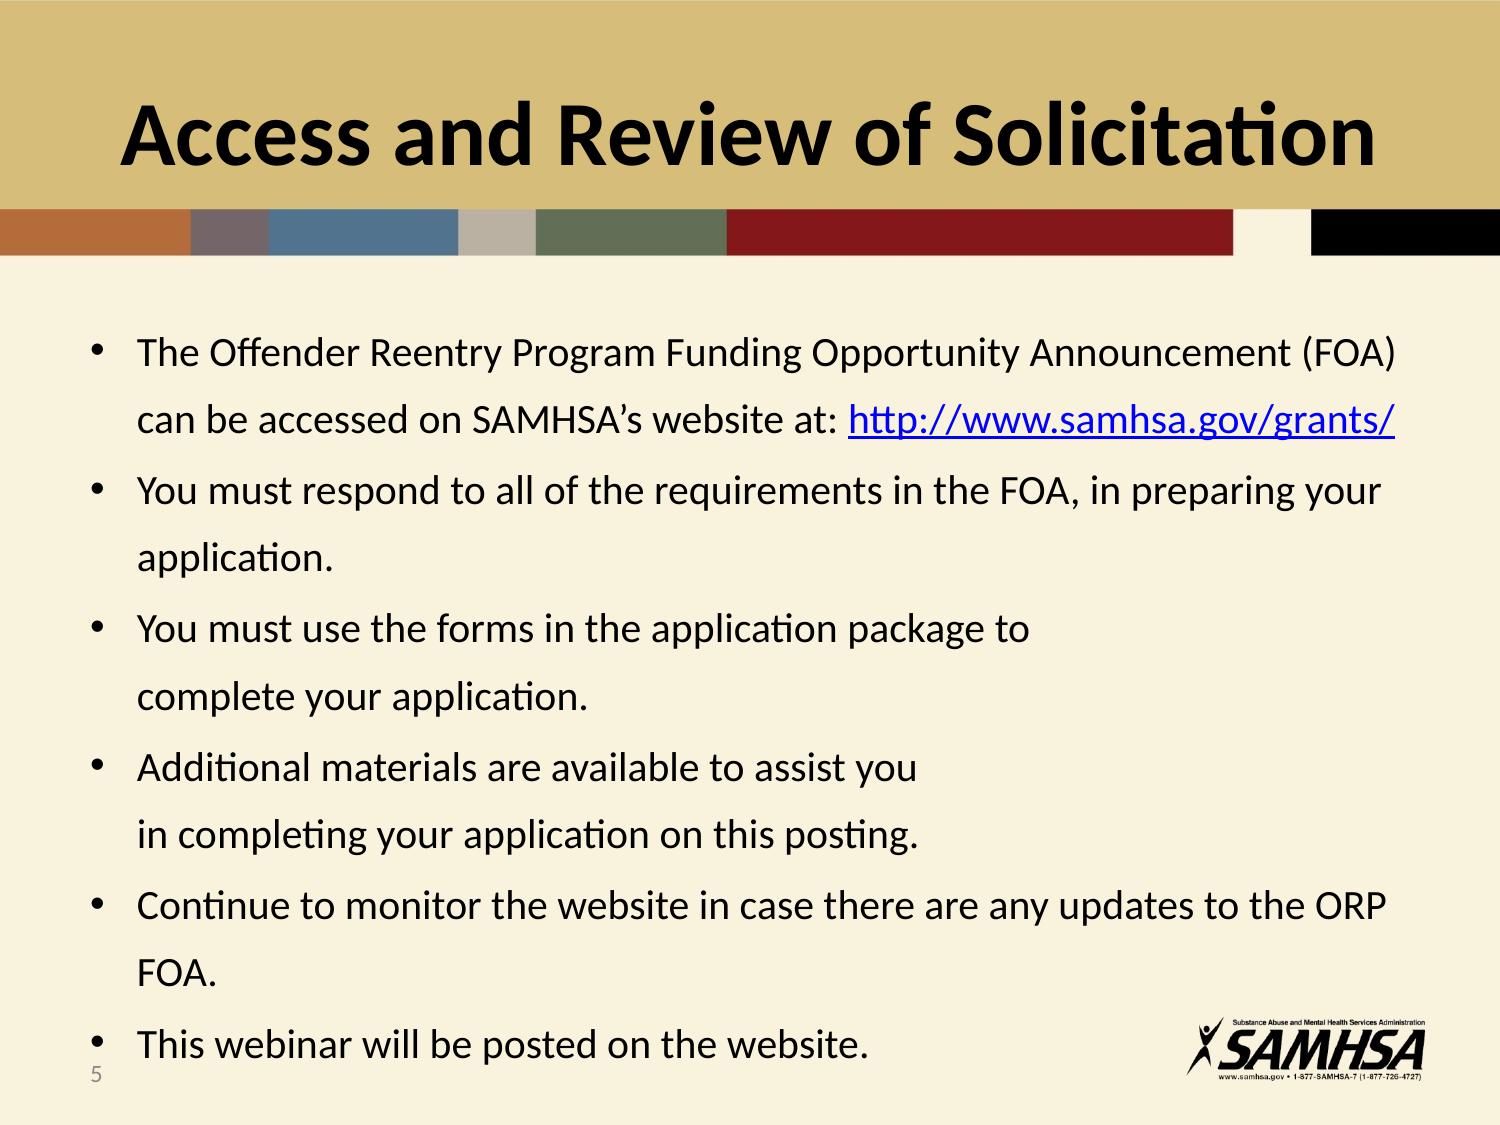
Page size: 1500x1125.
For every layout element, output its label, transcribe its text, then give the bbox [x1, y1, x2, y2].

slide_number 5 [75, 1042, 425, 1103]
picture [0, 0, 1500, 1125]
title Access and Review of Solicitation [74, 44, 1426, 213]
list The Offender Reentry Program Funding Opportunity Announcement (FOA) can be accessed on SAMHSA’s website at: http://www.samhsa.gov/grants/ You must respond to all of the requirements in the FOA, in preparing your application. You must use the forms in the application package to complete your application. Additional materials are available to assist you in completing your application on this posting. Continue to monitor the website in case there are any updates to the ORP FOA. This webinar will be posted on the website. [74, 299, 1426, 1006]
